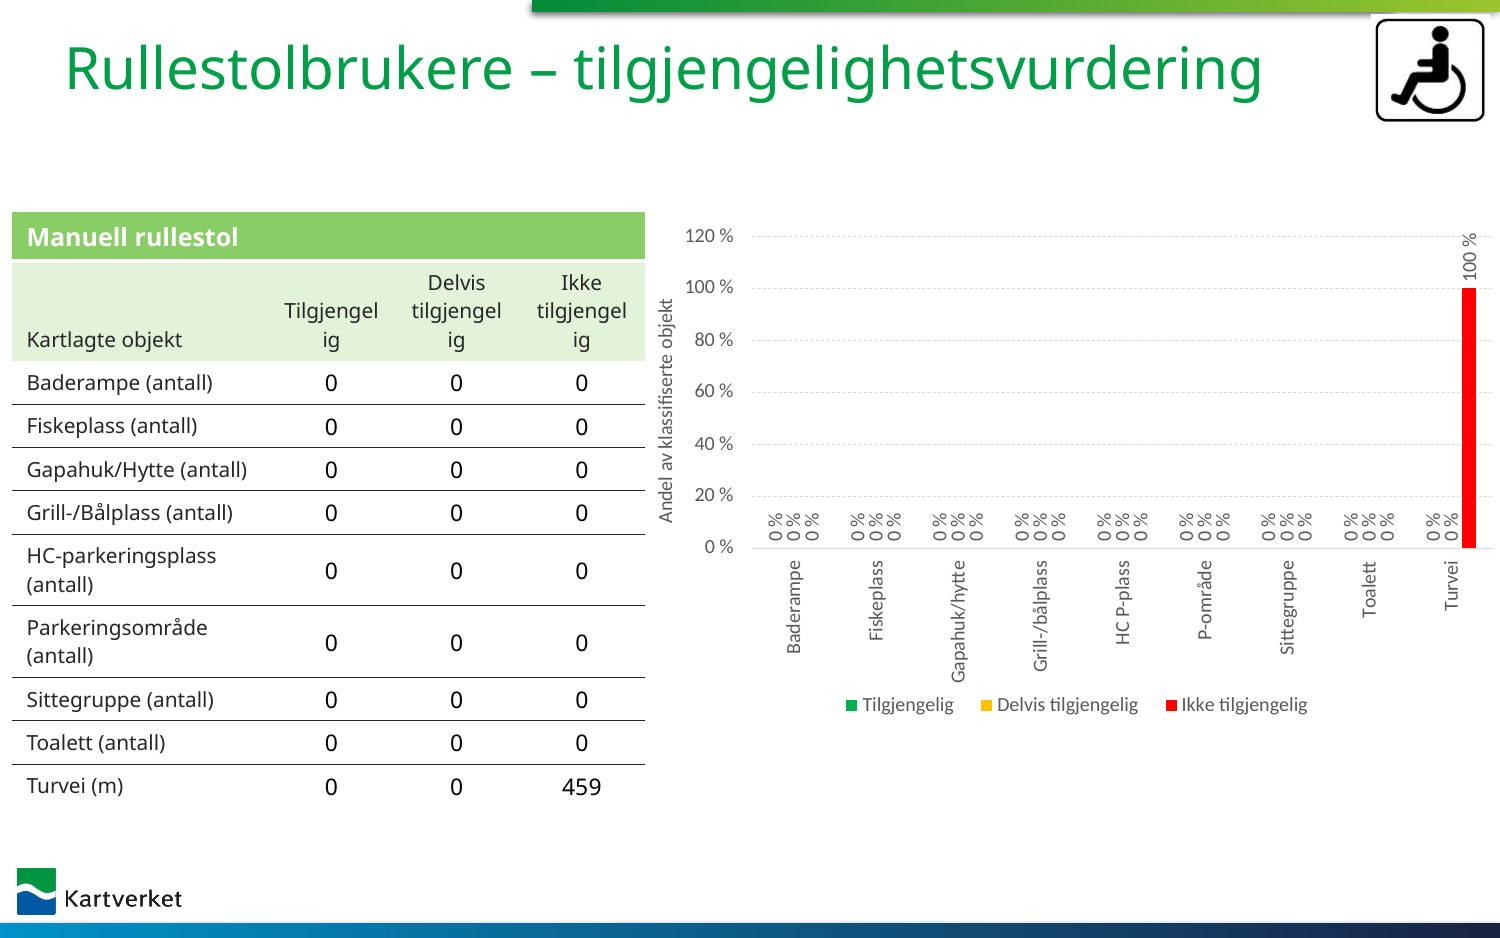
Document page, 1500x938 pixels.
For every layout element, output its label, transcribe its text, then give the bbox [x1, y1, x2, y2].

picture [1371, 13, 1491, 127]
table_cell 0 [394, 606, 519, 677]
table_cell 0 [394, 491, 519, 534]
table_cell 0 [269, 535, 394, 605]
table_cell 0 [519, 491, 638, 534]
table_cell Grill-/Bålplass (antall) [12, 491, 269, 534]
table_cell 0 [269, 678, 394, 720]
table_cell 0 [519, 448, 638, 490]
picture [643, 218, 1500, 728]
table_header Manuell rullestol [12, 212, 645, 259]
table_cell 0 [394, 678, 519, 720]
table_cell 0 [519, 405, 638, 447]
table_cell 0 [269, 448, 394, 490]
table_cell 0 [519, 361, 638, 404]
table_cell 0 [394, 765, 519, 807]
table_cell Kartlagte objekt [12, 263, 269, 361]
table_cell Sittegruppe (antall) [12, 678, 269, 720]
table_cell 0 [394, 535, 519, 605]
table_cell 0 [269, 721, 394, 764]
table_cell 459 [519, 765, 645, 807]
table_cell 0 [519, 678, 638, 720]
table_cell Ikke tilgjengelig [519, 263, 638, 361]
table_cell 0 [269, 405, 394, 447]
table_cell 0 [269, 606, 394, 677]
table_cell Gapahuk/Hytte (antall) [12, 448, 269, 490]
table_cell 0 [269, 361, 394, 404]
table_cell 0 [519, 606, 638, 677]
table_cell Toalett (antall) [12, 721, 269, 764]
table_cell HC-parkeringsplass (antall) [12, 535, 269, 605]
table_cell 0 [519, 535, 638, 605]
table_cell Parkeringsområde (antall) [12, 606, 269, 677]
table_cell 0 [269, 491, 394, 534]
text_box Rullestolbrukere – tilgjengelighetsvurdering [49, 12, 1372, 109]
table_cell Tilgjengelig [269, 263, 394, 361]
table_cell Baderampe (antall) [12, 361, 269, 404]
table_cell 0 [394, 361, 519, 404]
table_cell Turvei (m) [12, 765, 269, 807]
table_cell 0 [519, 721, 645, 764]
table_cell Delvis tilgjengelig [394, 263, 519, 361]
table_cell 0 [394, 448, 519, 490]
table_cell 0 [269, 765, 394, 807]
table_cell 0 [394, 405, 519, 447]
table_cell 0 [394, 721, 519, 764]
table_cell Fiskeplass (antall) [12, 405, 269, 447]
